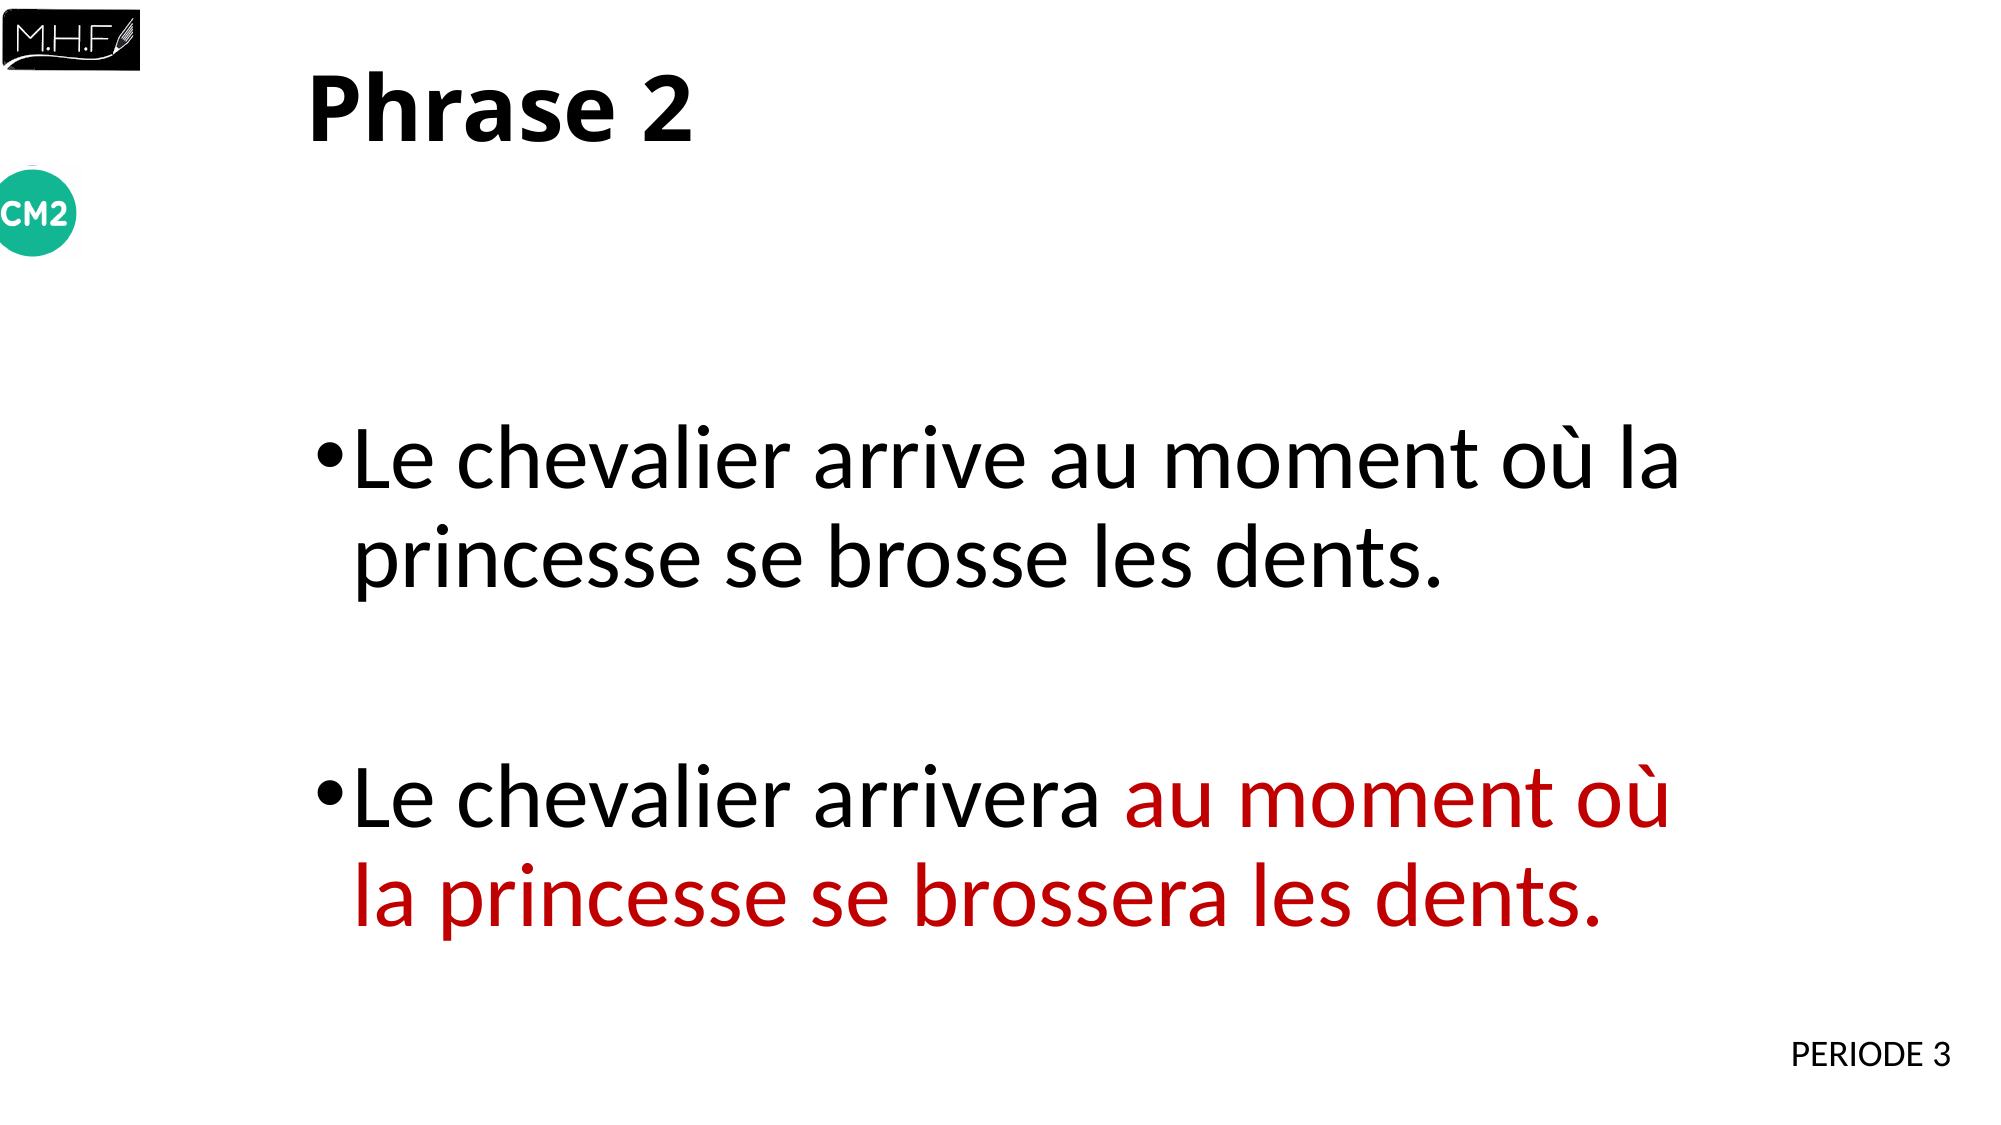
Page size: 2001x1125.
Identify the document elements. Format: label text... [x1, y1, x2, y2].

text_box PERIODE 3 [1362, 1021, 1967, 1082]
title Phrase 2 [290, 3, 1837, 221]
picture [0, 165, 82, 259]
picture [0, 7, 140, 74]
list Le chevalier arrive au moment où la princesse se brosse les dents. Le chevalier arrivera au moment où la princesse se brossera les dents. [299, 401, 1710, 957]
